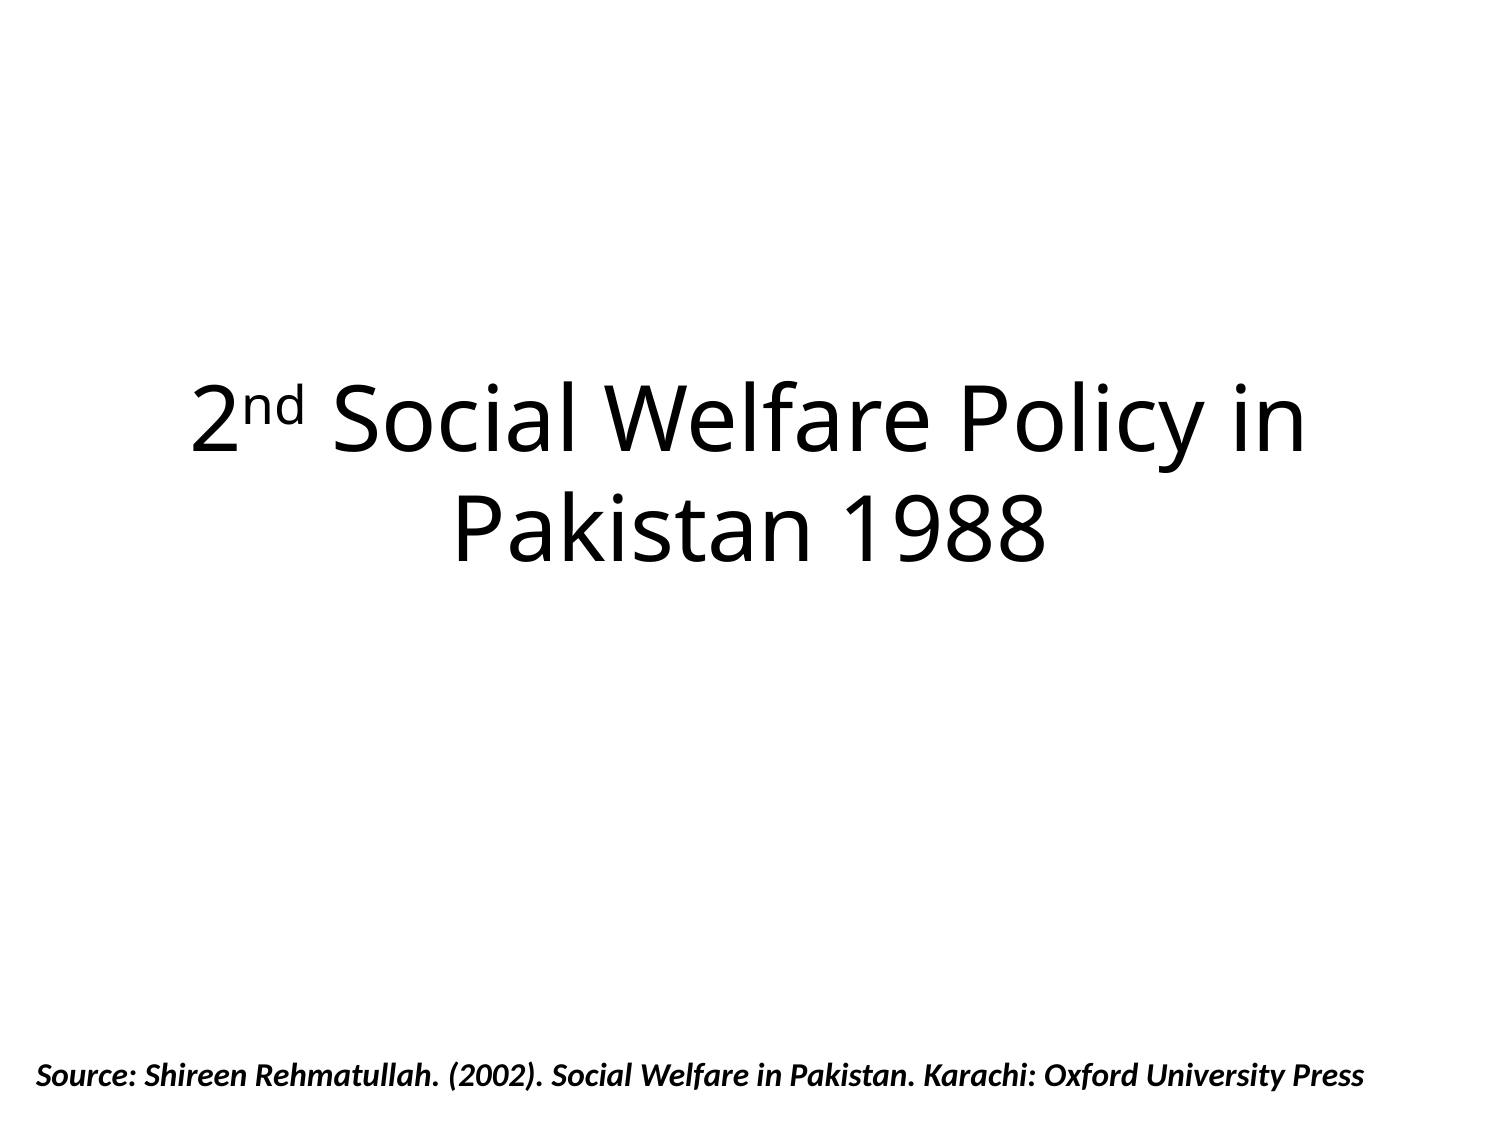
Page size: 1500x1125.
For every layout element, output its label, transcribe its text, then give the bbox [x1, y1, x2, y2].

title 2nd Social Welfare Policy in Pakistan 1988 [112, 349, 1388, 591]
text_box Source: Shireen Rehmatullah. (2002). Social Welfare in Pakistan. Karachi: Oxford University Press [21, 1045, 1382, 1101]
